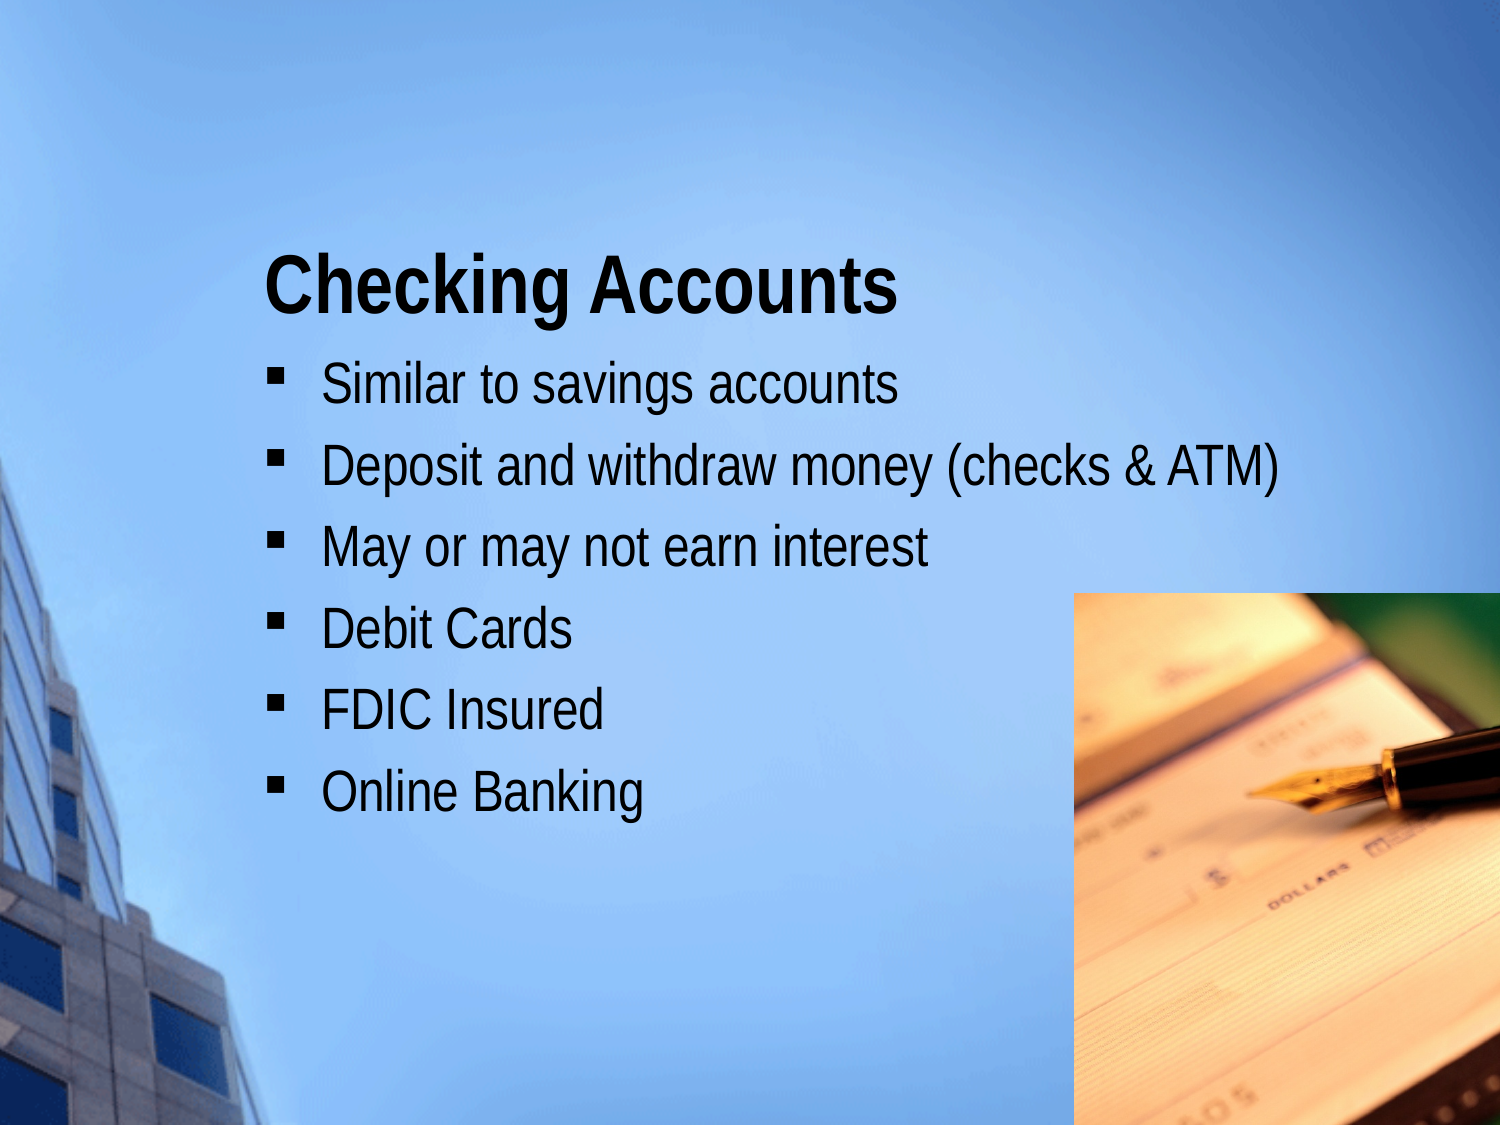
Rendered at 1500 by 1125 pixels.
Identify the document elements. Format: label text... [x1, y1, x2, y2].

list Similar to savings accounts Deposit and withdraw money (checks & ATM) May or may not earn interest Debit Cards FDIC Insured Online Banking [249, 337, 1413, 913]
title Checking Accounts [249, 112, 1413, 337]
picture [0, 0, 1500, 1125]
